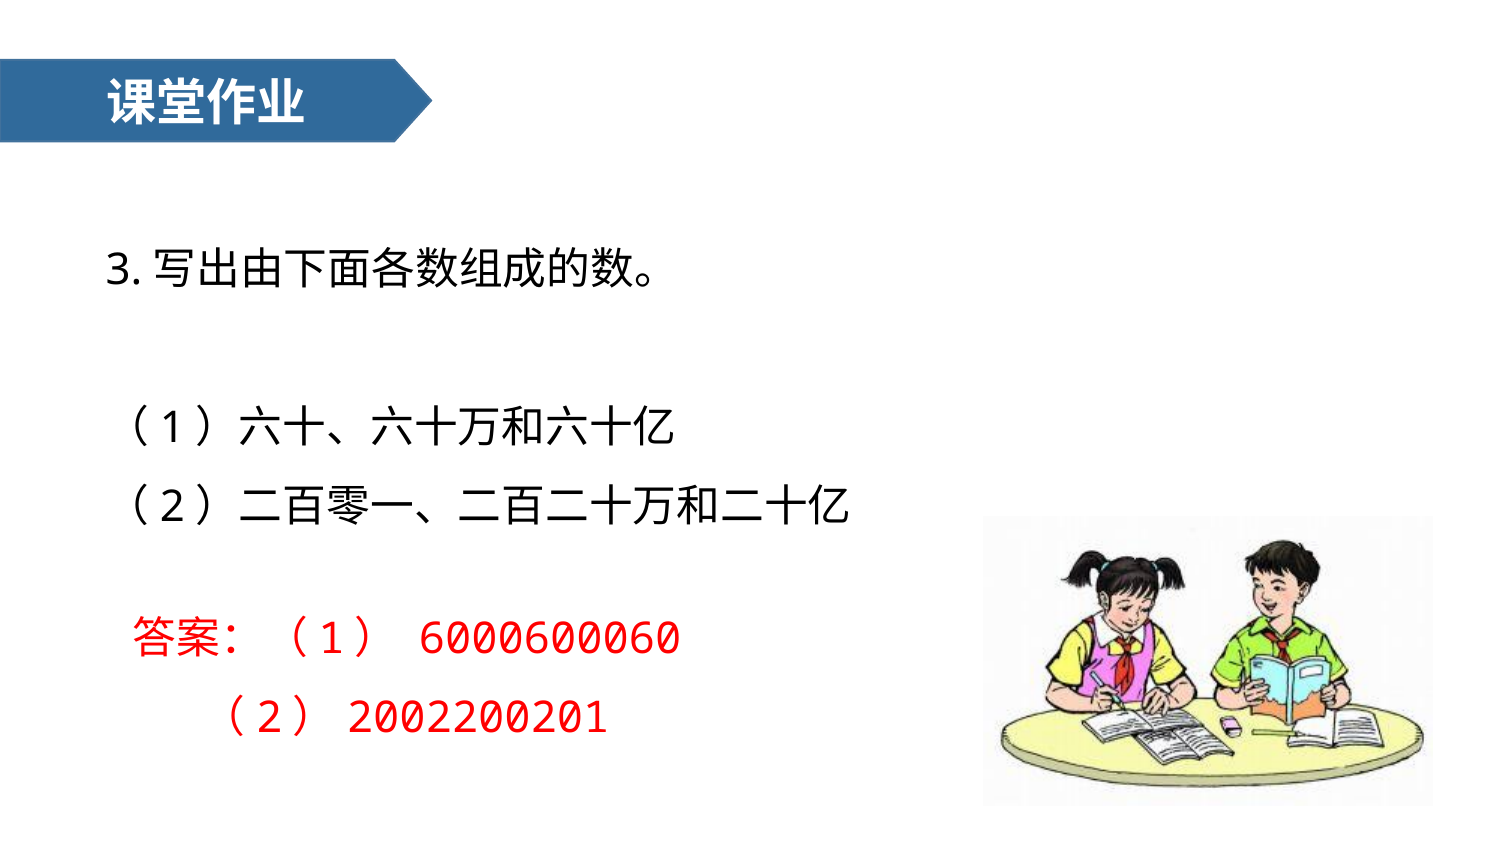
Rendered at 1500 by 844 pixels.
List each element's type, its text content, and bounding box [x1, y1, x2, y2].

text_box 3.写出由下面各数组成的数。 （1）六十、六十万和六十亿 （2）二百零一、二百二十万和二十亿 [61, 209, 982, 536]
text_box 答案：（1） 6000600060 （2）2002200201 [121, 577, 759, 747]
picture [982, 516, 1433, 806]
text_box 课堂作业 [0, 59, 432, 142]
